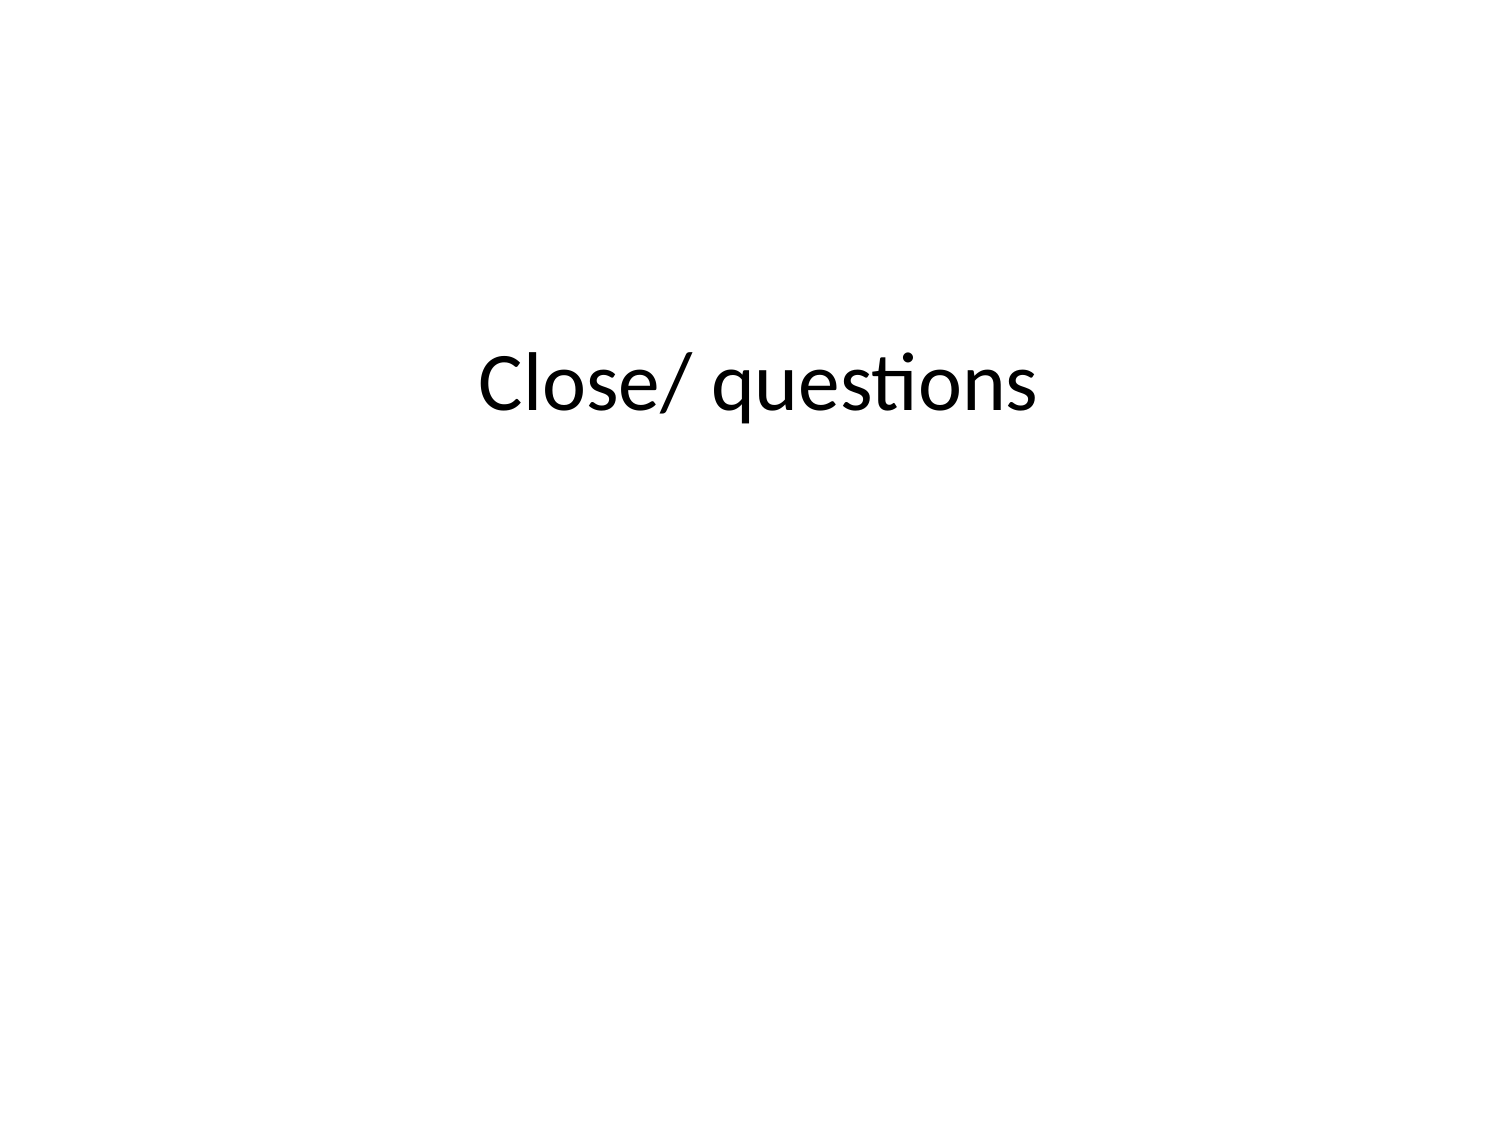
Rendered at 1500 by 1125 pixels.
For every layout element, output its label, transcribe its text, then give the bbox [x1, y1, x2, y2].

list Close/ questions [75, 242, 1425, 1013]
